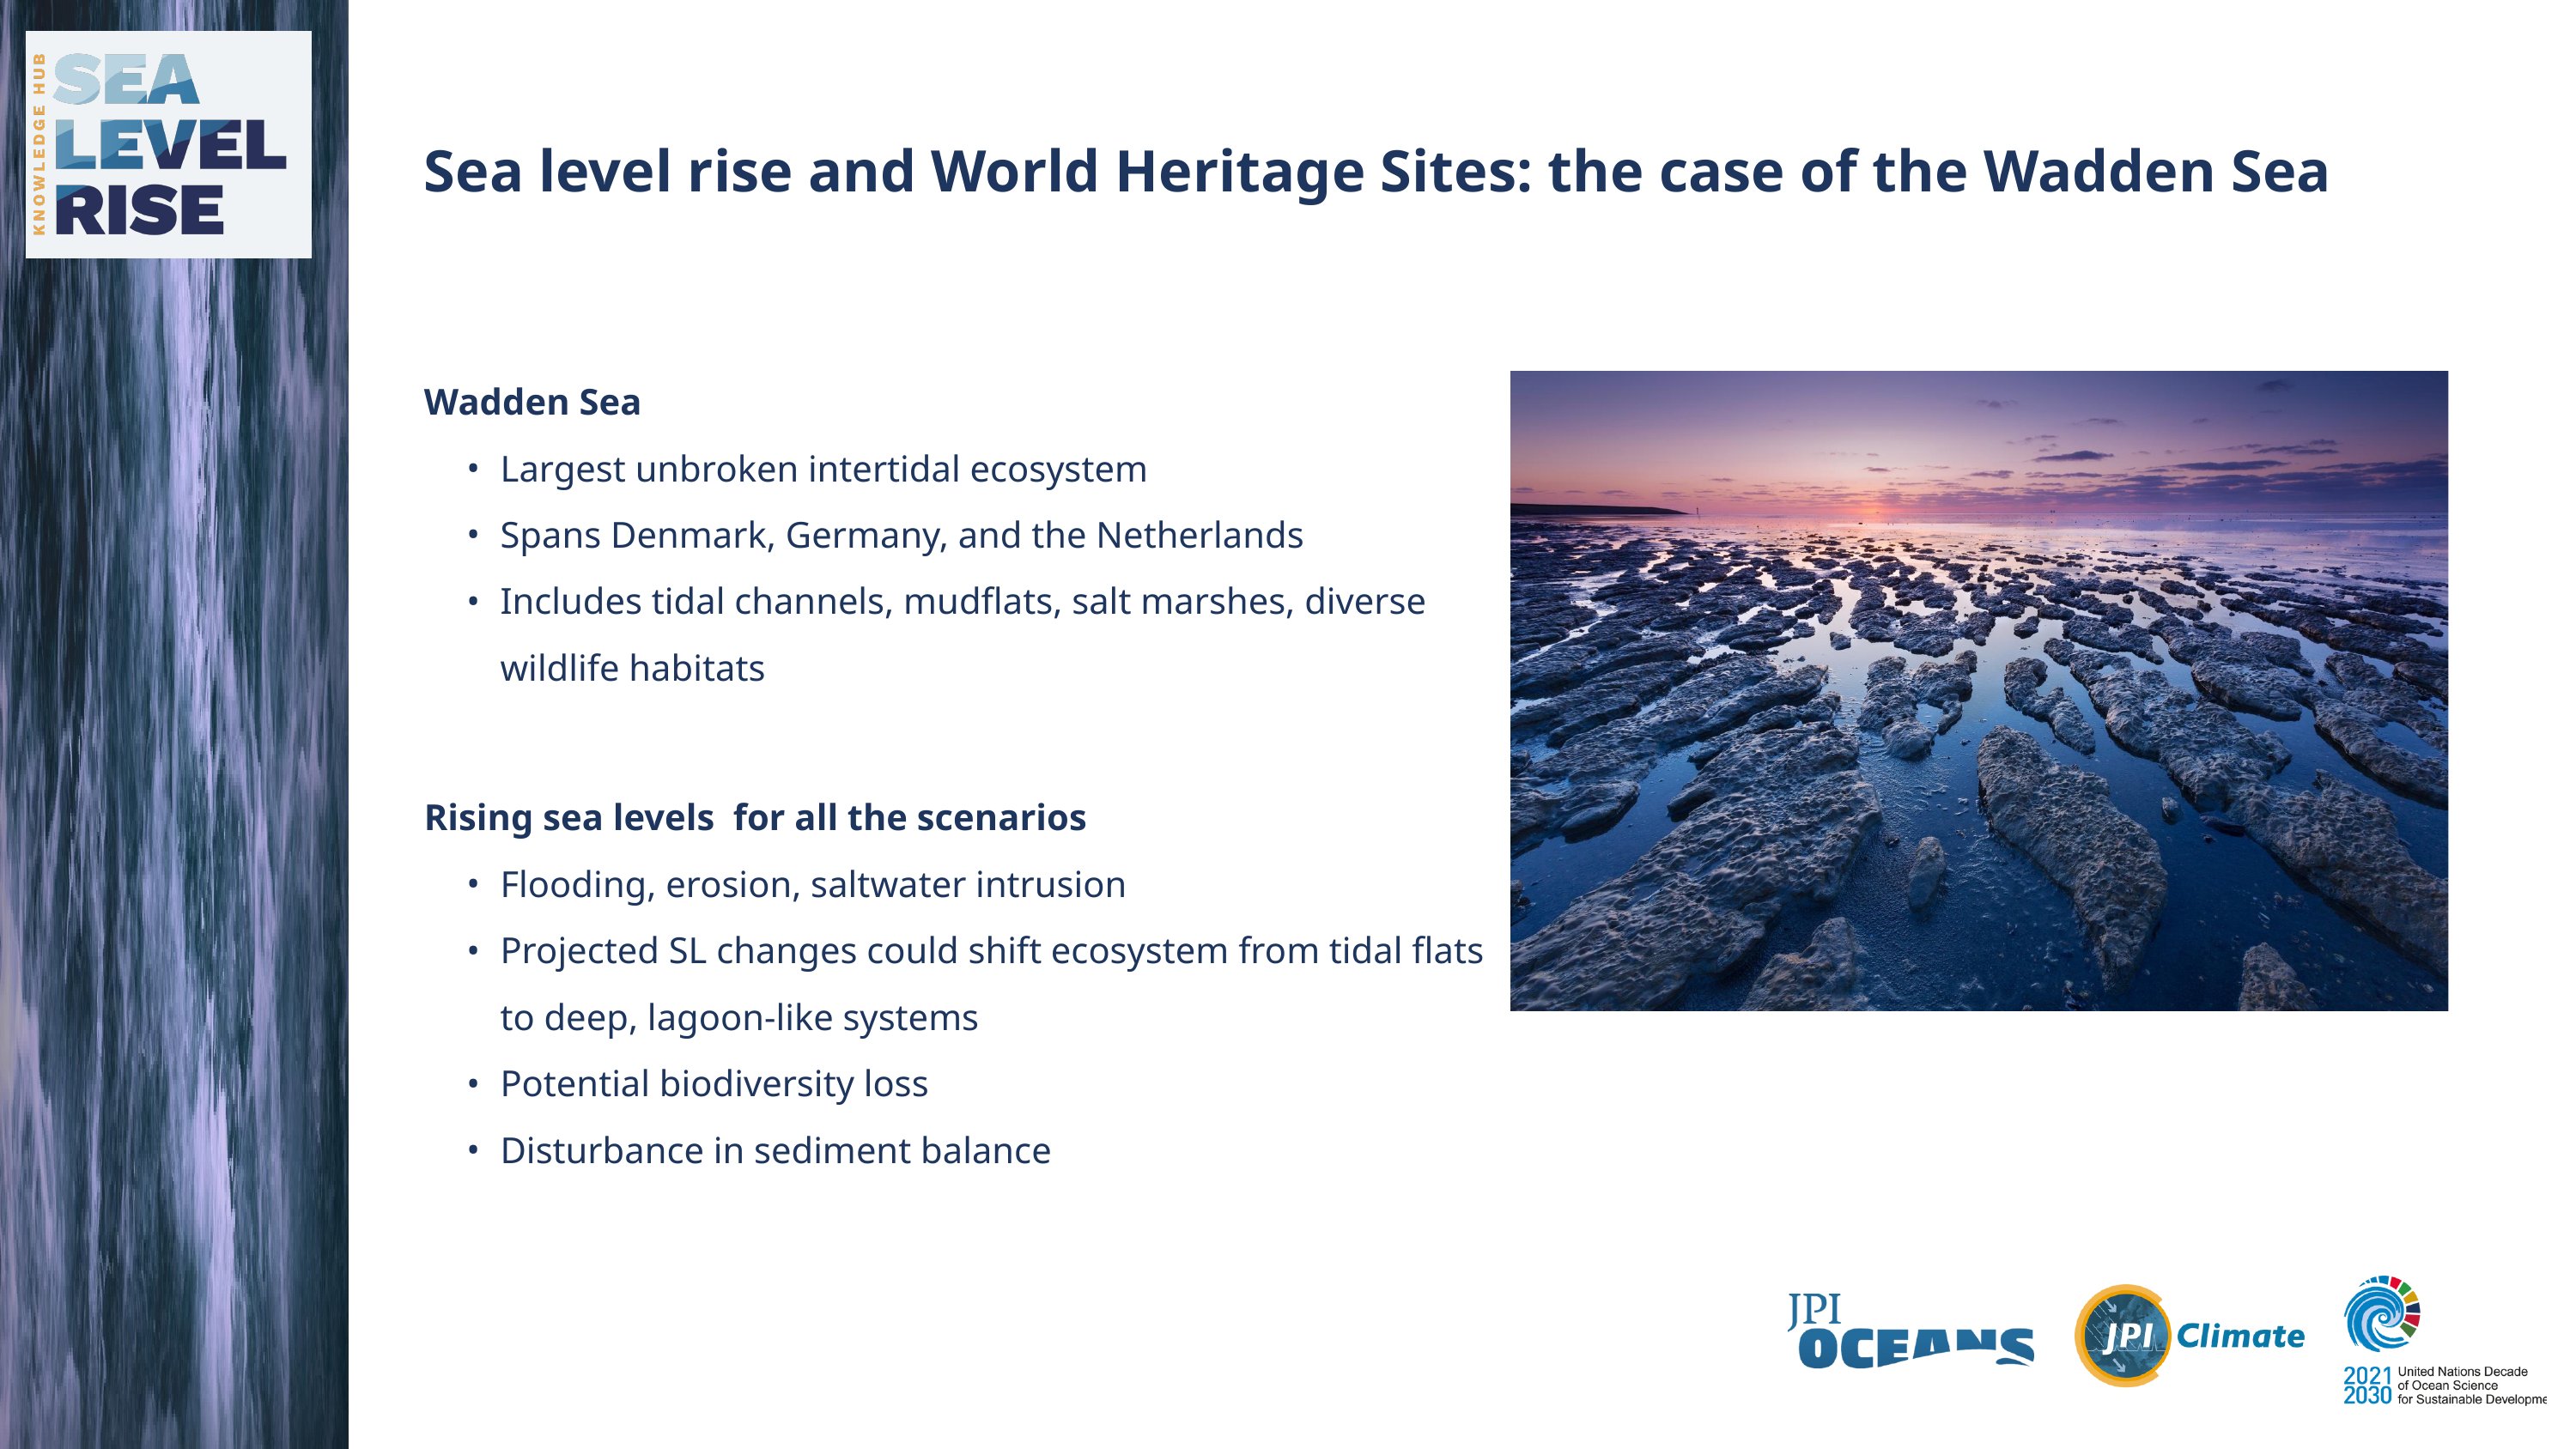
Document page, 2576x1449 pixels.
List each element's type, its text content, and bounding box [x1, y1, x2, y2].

text_box [1510, 371, 2449, 1011]
text_box [2074, 1217, 2306, 1449]
text_box Wadden Sea Largest unbroken intertidal ecosystem Spans Denmark, Germany, and the Netherlands Includes tidal channels, mudflats, salt marshes, diverse wildlife habitats Rising sea levels for all the scenarios Flooding, erosion, saltwater intrusion Projected SL changes could shift ecosystem from tidal flats to deep, lagoon-like systems Potential biodiversity loss Disturbance in sediment balance [423, 355, 1510, 1254]
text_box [0, 0, 349, 1449]
text_box Sea level rise and World Heritage Sites: the case of the Wadden Sea [423, 107, 2495, 203]
text_box [1787, 1294, 2034, 1369]
text_box [2331, 1263, 2547, 1416]
